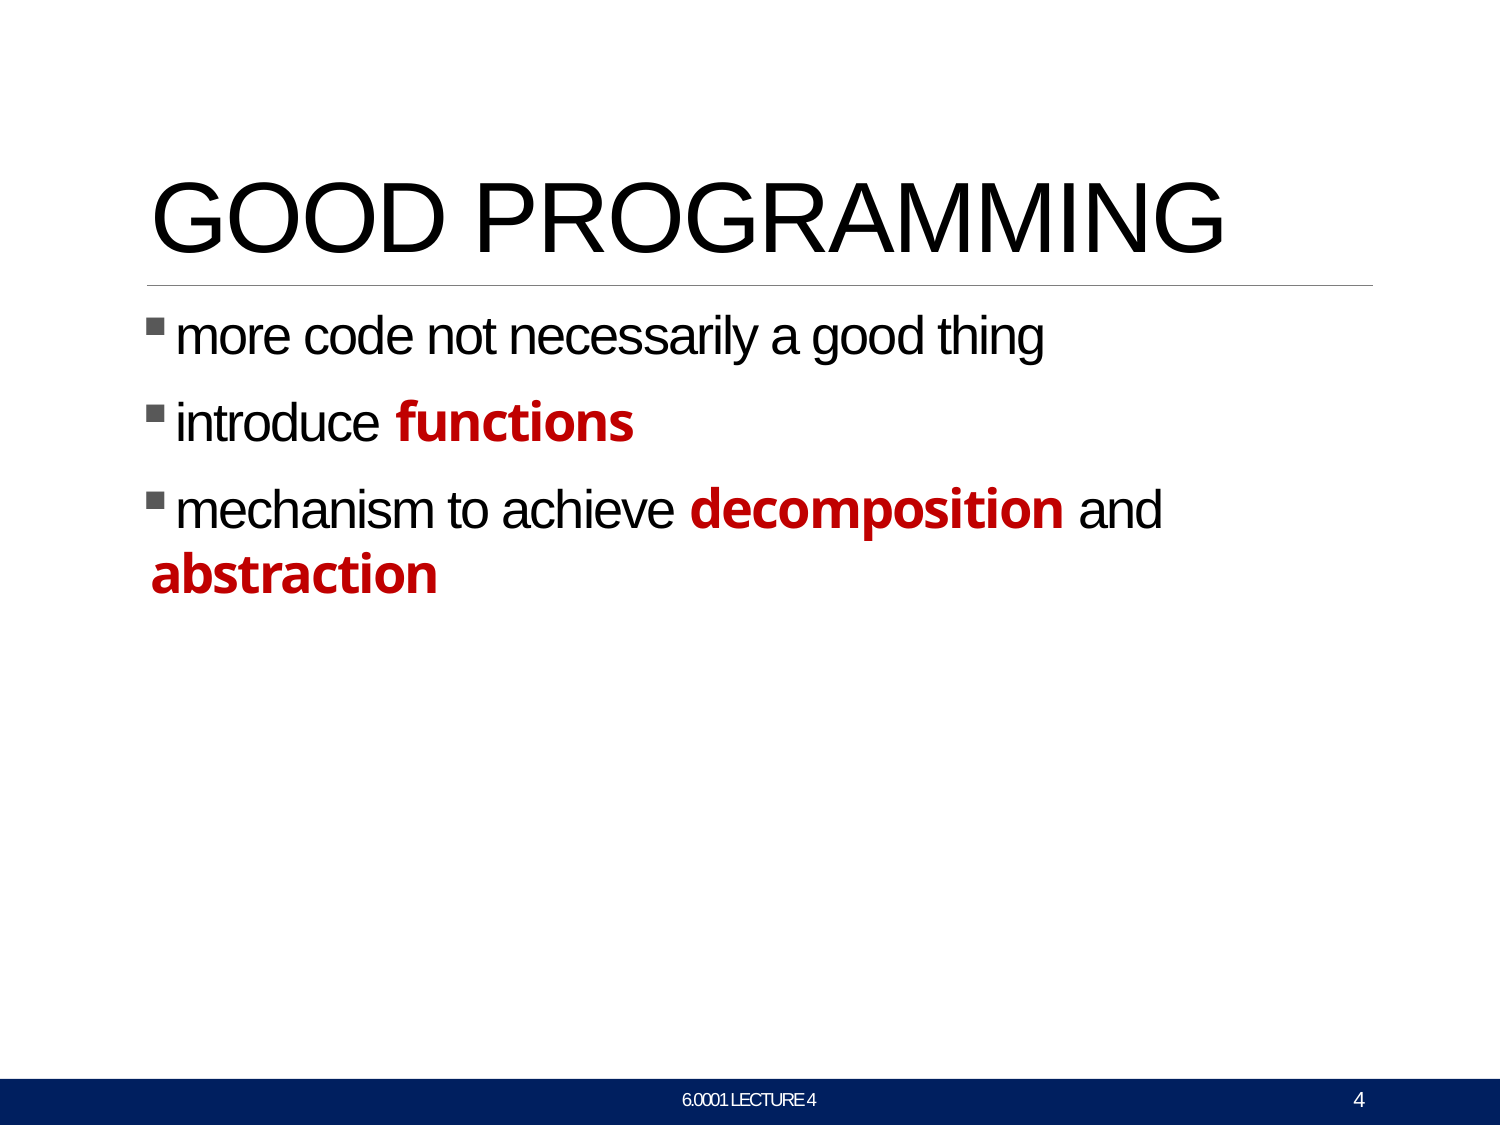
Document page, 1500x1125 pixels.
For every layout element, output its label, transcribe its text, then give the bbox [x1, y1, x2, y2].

footer 6.0001 LECTURE 4 [679, 1090, 821, 1125]
text_box 4 [1349, 1078, 1369, 1112]
text_box more code not necessarily a good thing introduce functions mechanism to achieve decomposition and abstraction [132, 275, 1373, 605]
title GOOD PROGRAMMING [147, 149, 1313, 275]
